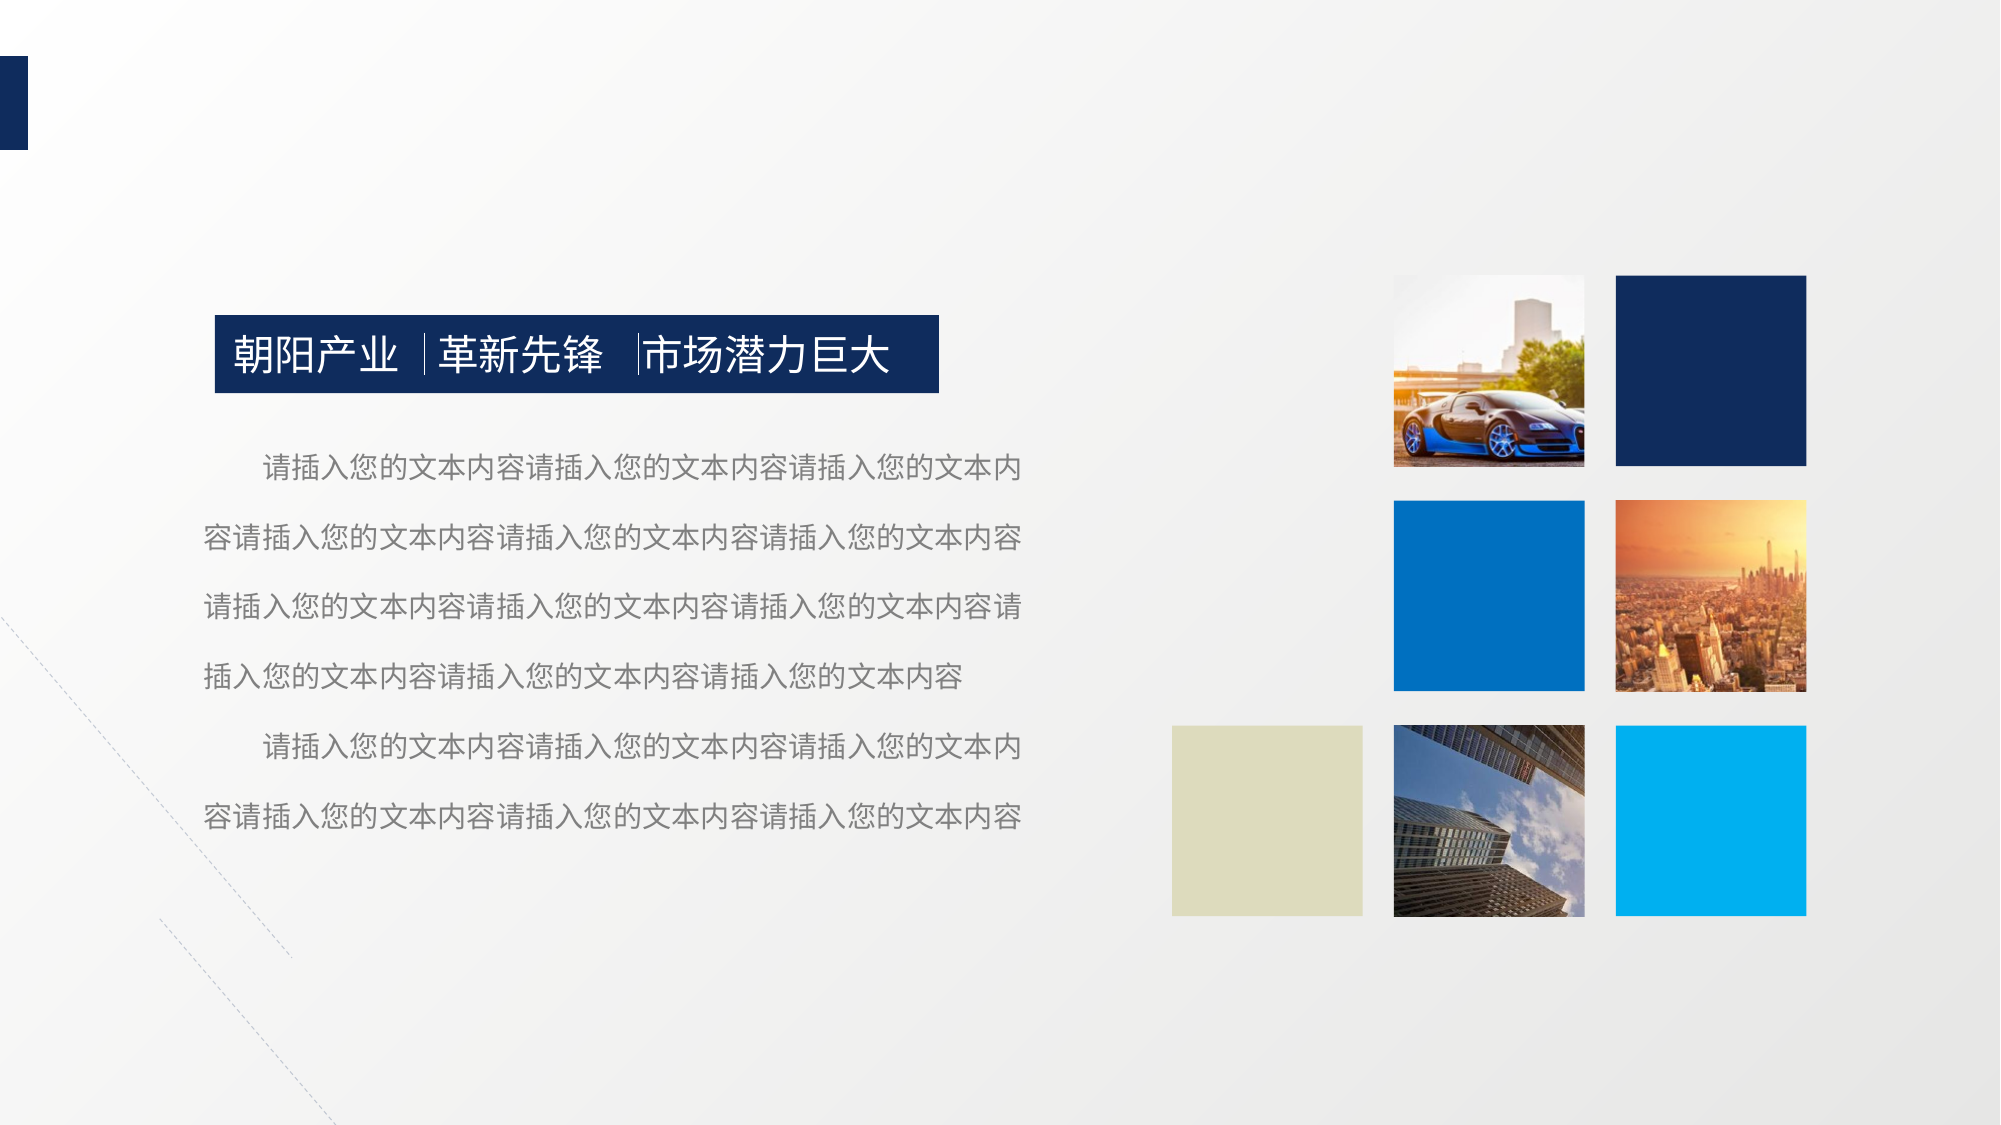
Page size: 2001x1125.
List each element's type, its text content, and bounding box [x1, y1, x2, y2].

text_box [214, 315, 942, 394]
text_box 请插入您的文本内容请插入您的文本内容请插入您的文本内容请插入您的文本内容请插入您的文本内容请插入您的文本内容请插入您的文本内容请插入您的文本内容请插入您的文本内容请插入您的文本内容请插入您的文本内容请插入您的文本内容 请插入您的文本内容请插入您的文本内容请插入您的文本内容请插入您的文本内容请插入您的文本内容请插入您的文本内容 [188, 406, 1063, 841]
text_box [1615, 275, 1807, 467]
text_box [1393, 725, 1586, 917]
text_box [1393, 275, 1585, 467]
text_box [1615, 500, 1807, 692]
text_box [1171, 725, 1364, 917]
text_box [1615, 725, 1807, 917]
text_box [1393, 500, 1586, 692]
